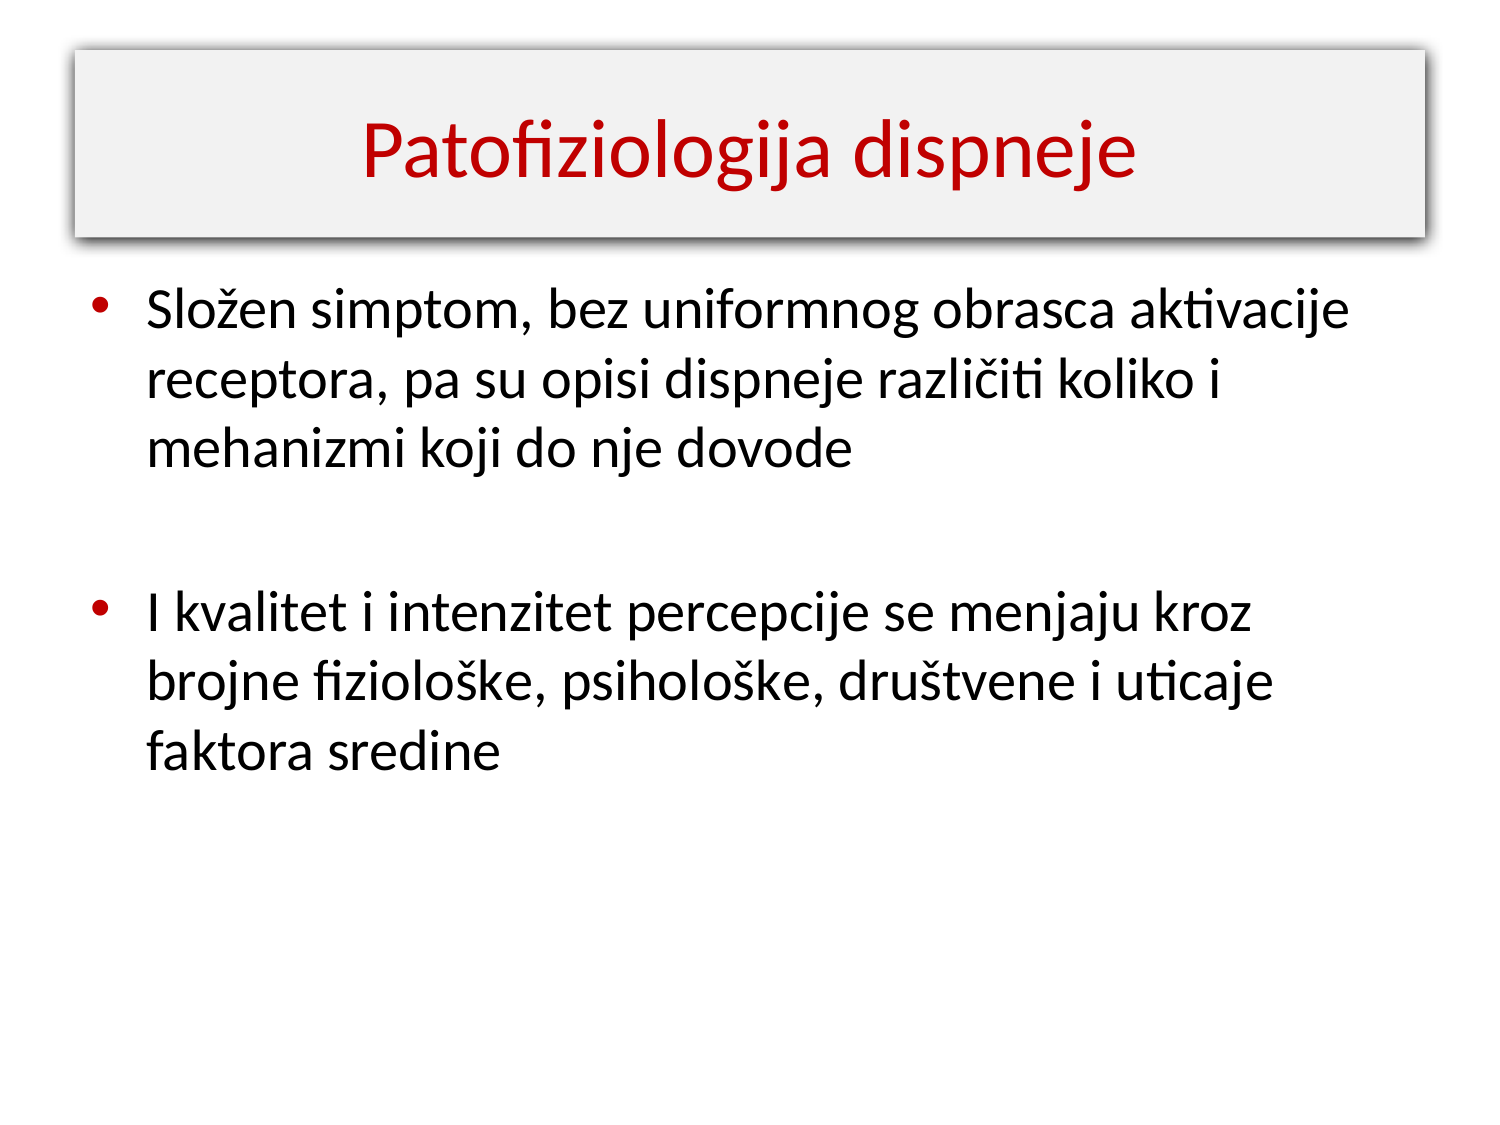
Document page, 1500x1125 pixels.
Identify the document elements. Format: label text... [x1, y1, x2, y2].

list Složen simptom, bez uniformnog obrasca aktivacije receptora, pa su opisi dispneje različiti koliko i mehanizmi koji do nje dovode I kvalitet i intenzitet percepcije se menjaju kroz brojne fiziološke, psihološke, društvene i uticaje faktora sredine [75, 262, 1425, 1005]
text_box Patofiziologija dispneje [74, 49, 1426, 238]
